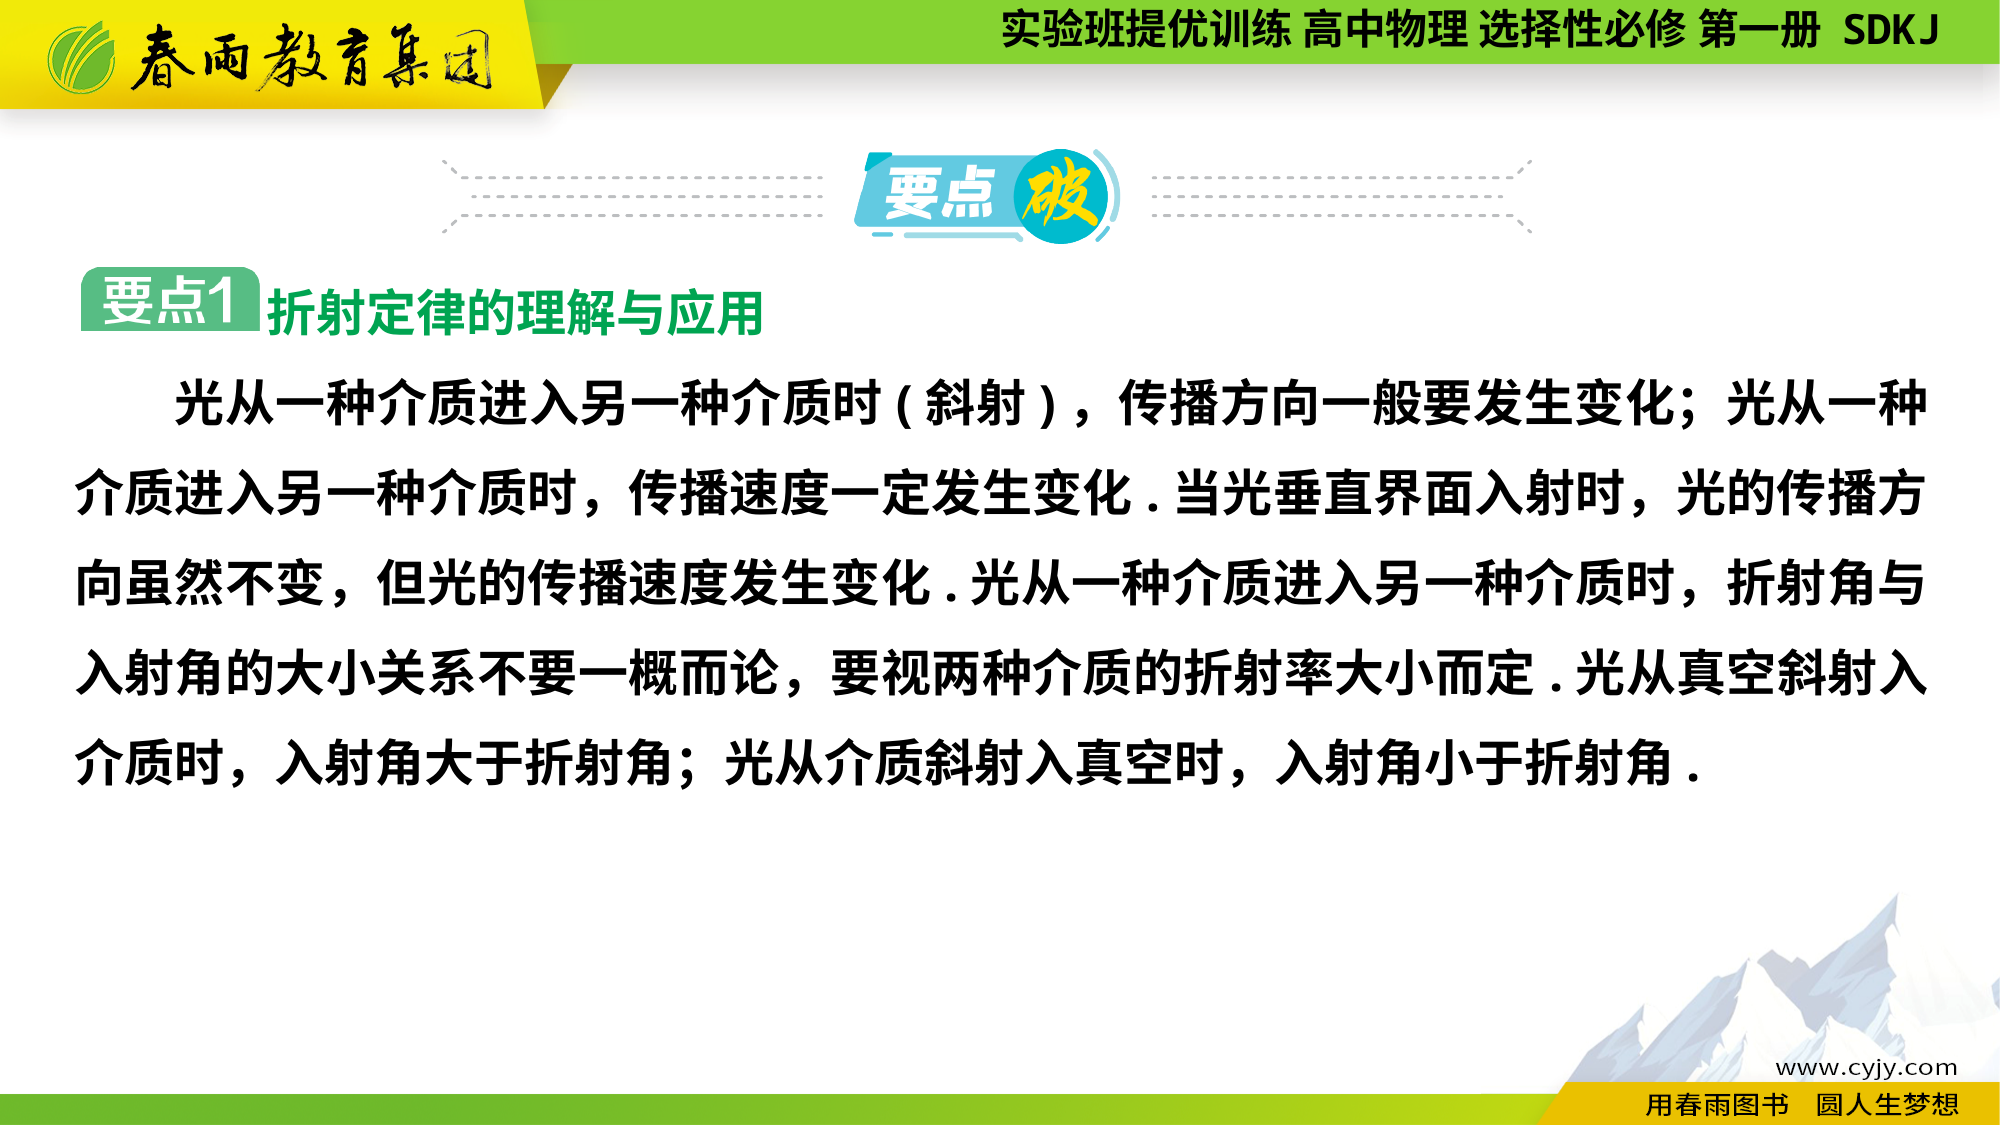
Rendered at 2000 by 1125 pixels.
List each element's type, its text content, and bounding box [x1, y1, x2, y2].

picture [0, 0, 2000, 1125]
list 折射定律的理解与应用 光从一种介质进入另一种介质时(斜射)，传播方向一般要发生变化；光从一种介质进入另一种介质时，传播速度一定发生变化.当光垂直界面入射时，光的传播方向虽然不变，但光的传播速度发生变化.光从一种介质进入另一种介质时，折射角与入射角的大小关系不要一概而论，要视两种介质的折射率大小而定.光从真空斜射入介质时，入射角大于折射角；光从介质斜射入真空时，入射角小于折射角. [59, 243, 1944, 804]
